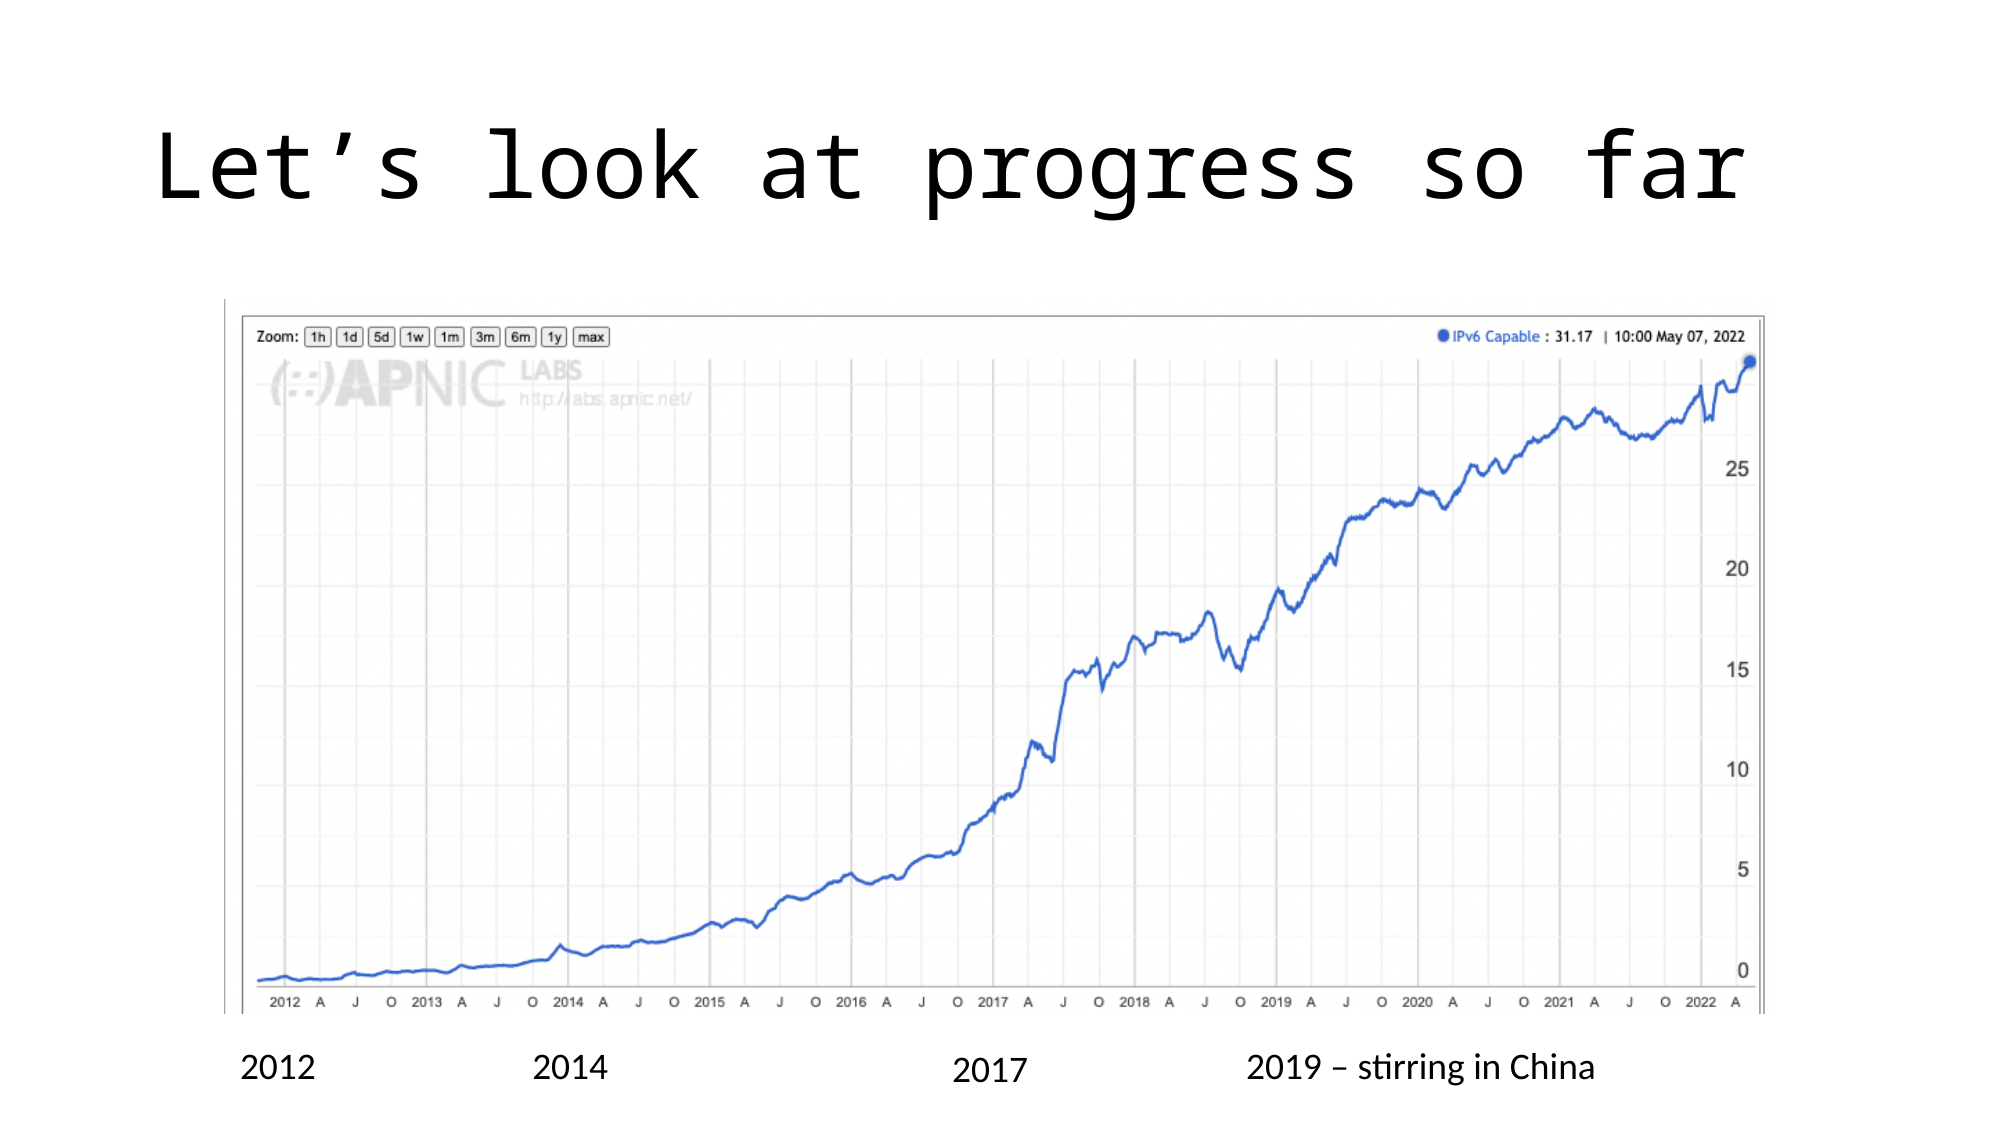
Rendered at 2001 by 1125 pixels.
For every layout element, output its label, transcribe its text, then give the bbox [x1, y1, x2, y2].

text_box 2017 [937, 1037, 1044, 1098]
title Let’s look at progress so far [137, 59, 1863, 278]
text_box 2014 [517, 1034, 624, 1095]
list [224, 299, 1776, 1014]
text_box 2012 [225, 1034, 332, 1095]
text_box 2019 – stirring in China [1231, 1034, 1612, 1095]
